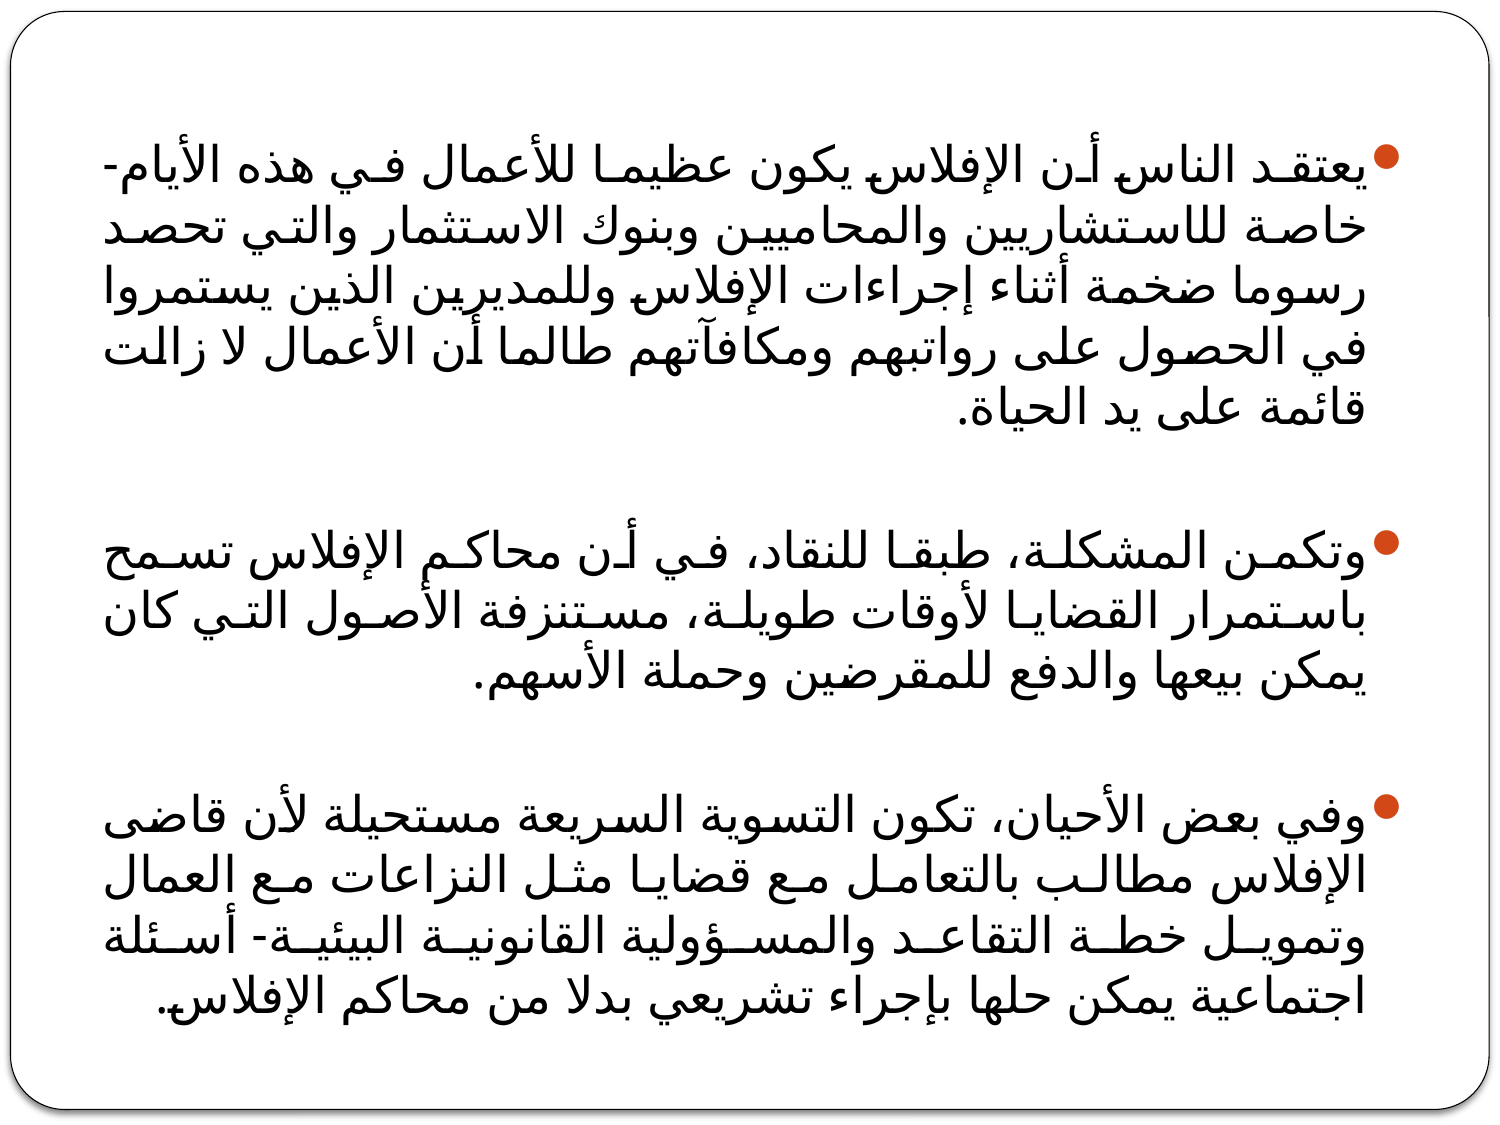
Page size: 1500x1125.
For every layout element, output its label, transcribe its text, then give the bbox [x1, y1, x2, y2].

list يعتقد الناس أن الإفلاس يكون عظيما للأعمال في هذه الأيام- خاصة للاستشاريين والمحاميين وبنوك الاستثمار والتي تحصد رسوما ضخمة أثناء إجراءات الإفلاس وللمديرين الذين يستمروا في الحصول على رواتبهم ومكافآتهم طالما أن الأعمال لا زالت قائمة على يد الحياة. وتكمن المشكلة، طبقا للنقاد، في أن محاكم الإفلاس تسمح باستمرار القضايا لأوقات طويلة، مستنزفة الأصول التي كان يمكن بيعها والدفع للمقرضين وحملة الأسهم. وفي بعض الأحيان، تكون التسوية السريعة مستحيلة لأن قاضى الإفلاس مطالب بالتعامل مع قضايا مثل النزاعات مع العمال وتمويل خطة التقاعد والمسؤولية القانونية البيئية- أسئلة اجتماعية يمكن حلها بإجراء تشريعي بدلا من محاكم الإفلاس. [87, 125, 1425, 1050]
